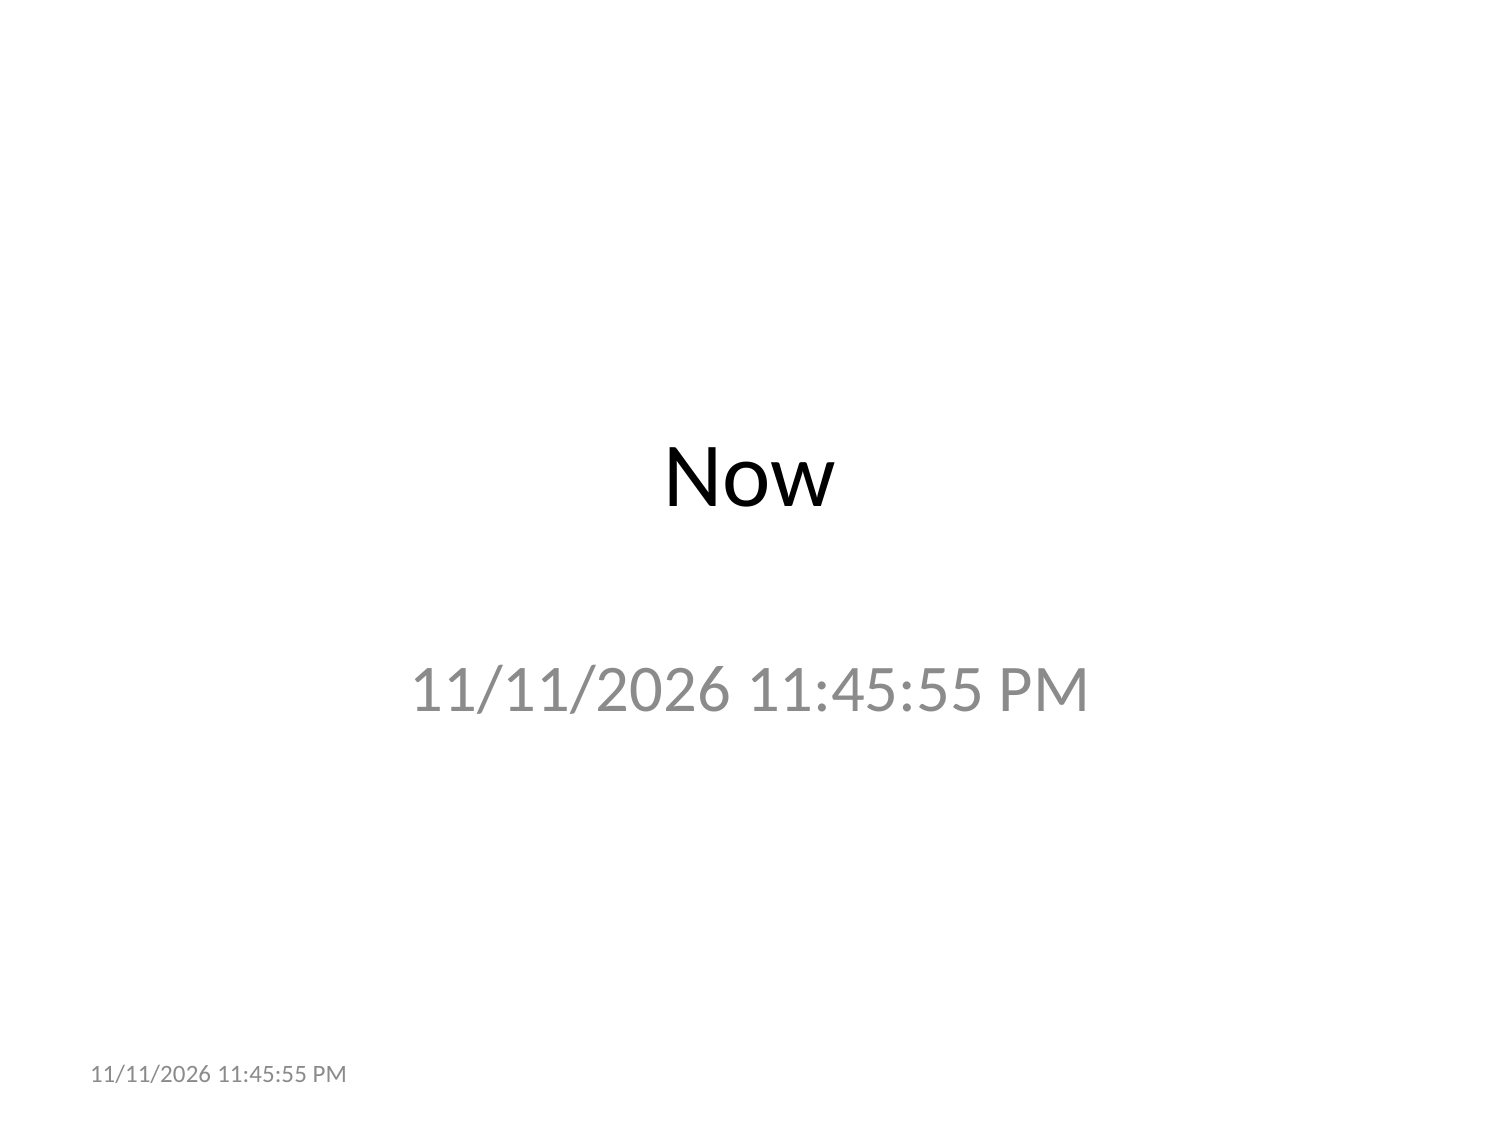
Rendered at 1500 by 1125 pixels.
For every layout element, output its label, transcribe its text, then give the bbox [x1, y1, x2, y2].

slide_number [75, 1042, 425, 1103]
title Now [112, 349, 1388, 591]
subtitle 2011-12-19 10:20:04 AM [225, 637, 1275, 925]
